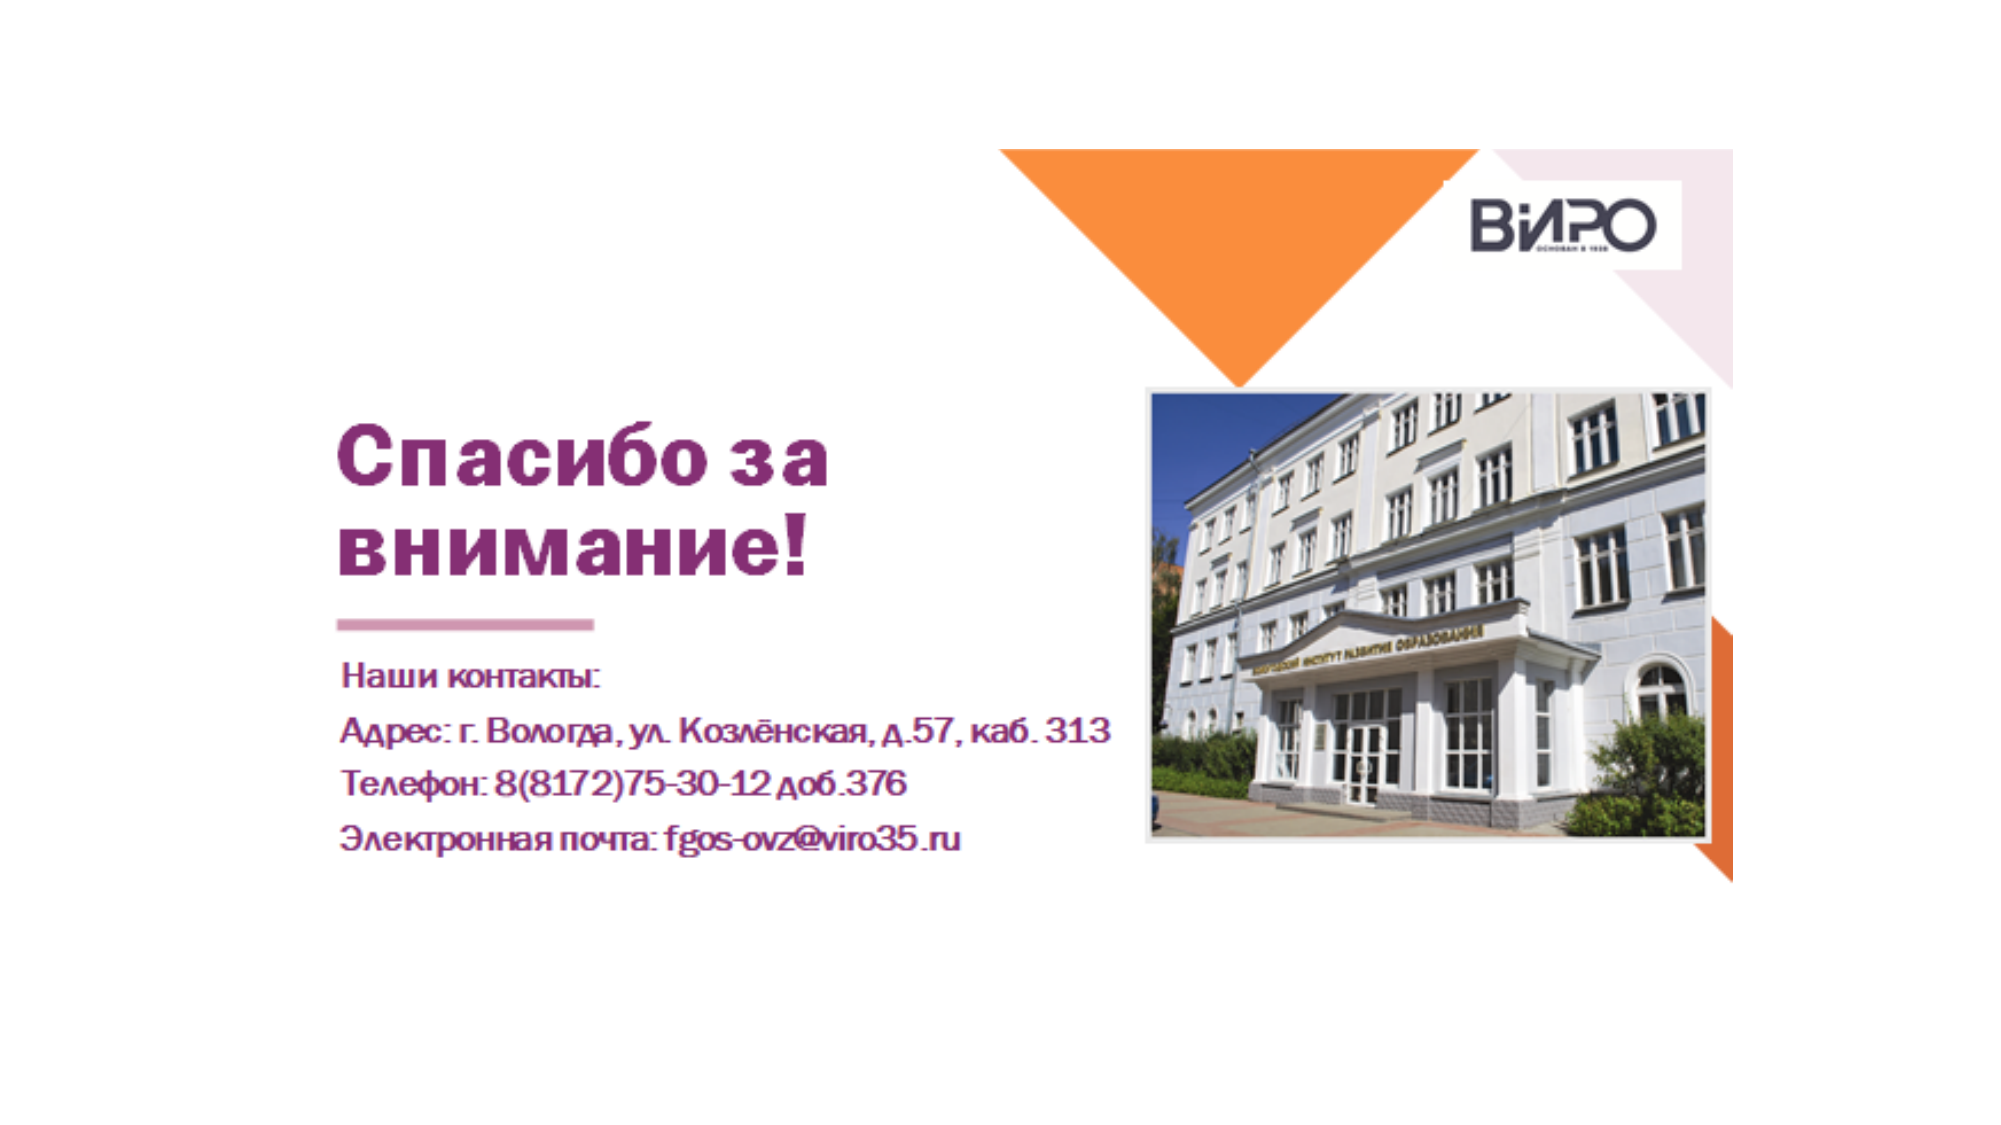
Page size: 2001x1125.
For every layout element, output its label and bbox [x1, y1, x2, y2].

picture [265, 149, 1733, 976]
